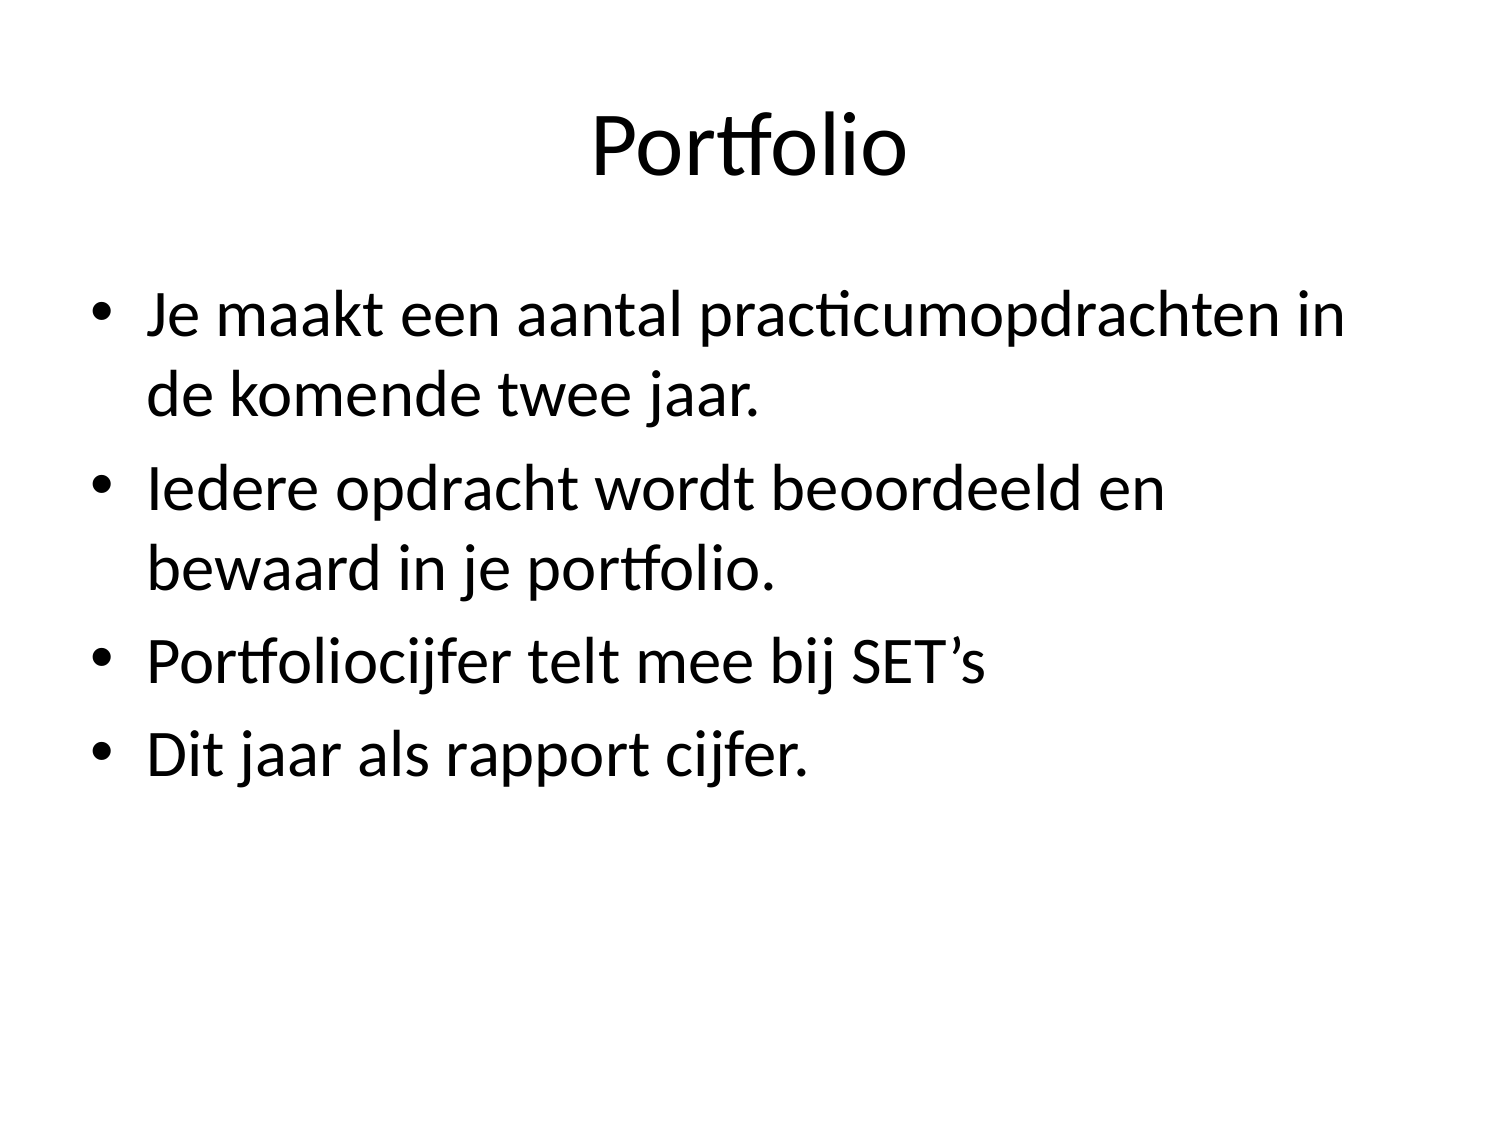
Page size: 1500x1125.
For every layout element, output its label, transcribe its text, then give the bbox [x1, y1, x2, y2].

list Je maakt een aantal practicumopdrachten in de komende twee jaar. Iedere opdracht wordt beoordeeld en bewaard in je portfolio. Portfoliocijfer telt mee bij SET’s Dit jaar als rapport cijfer. [75, 262, 1425, 1005]
title Portfolio [75, 45, 1425, 233]
